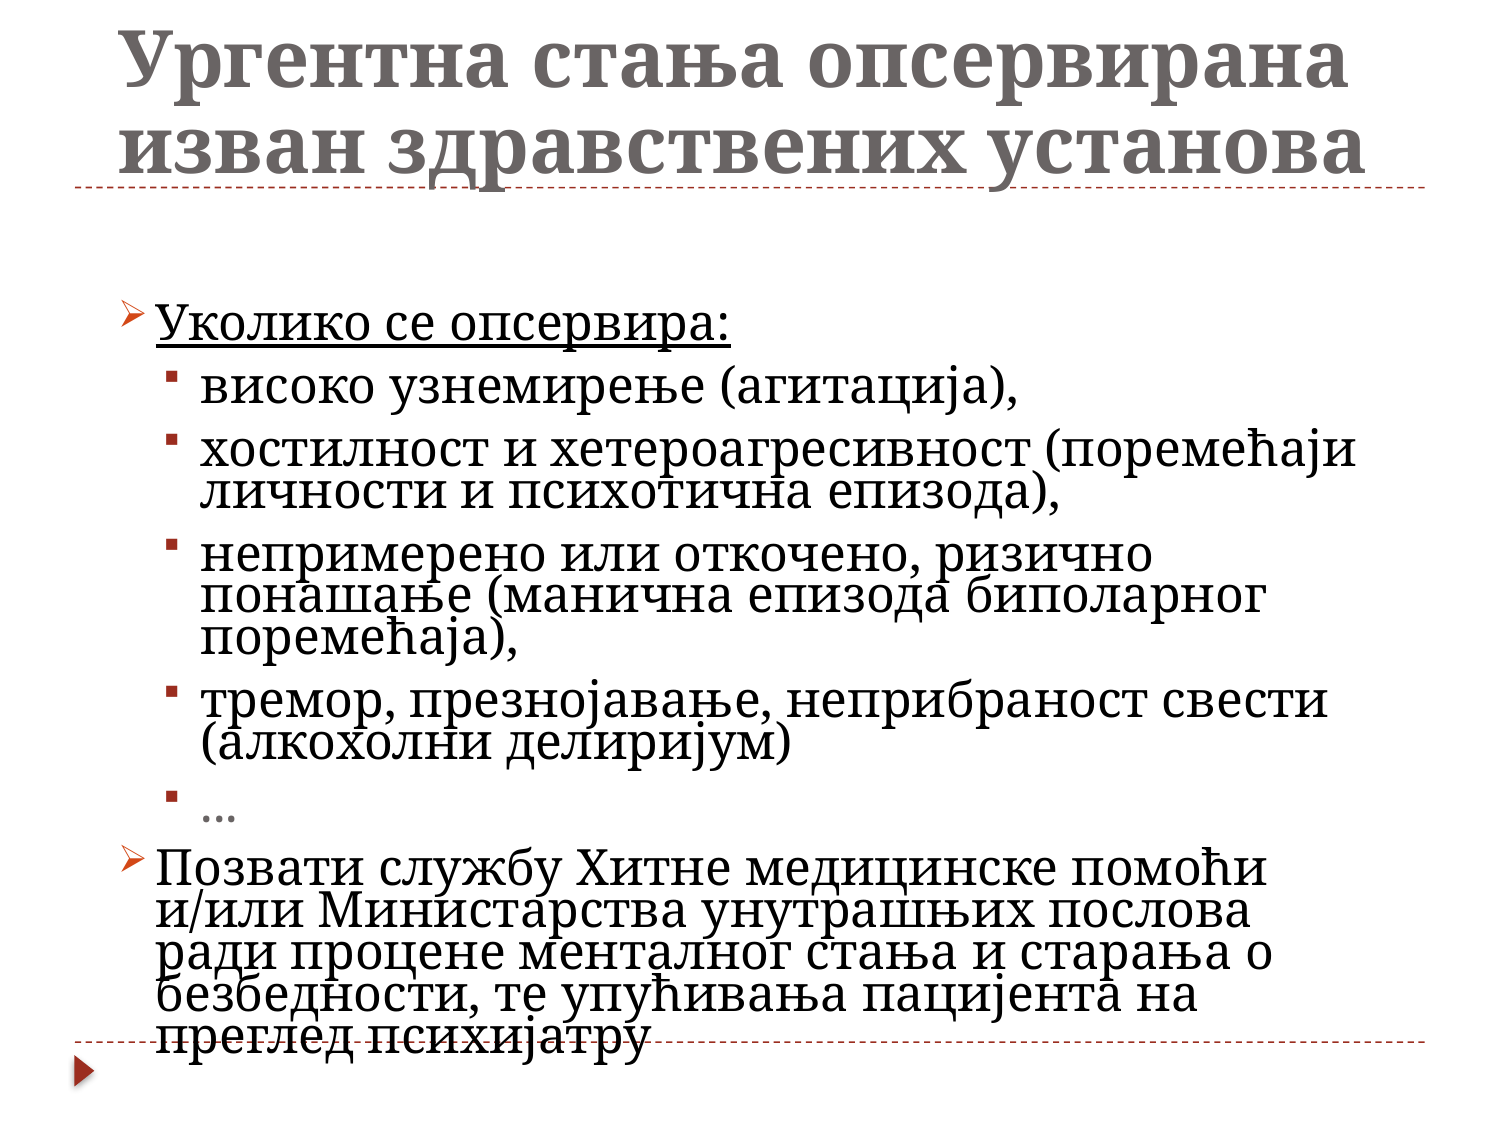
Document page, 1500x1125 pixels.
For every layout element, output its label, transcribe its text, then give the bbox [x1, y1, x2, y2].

list Уколико се опсервира: високо узнемирење (агитација), хостилност и хетероагресивност (поремећаји личности и психотична епизода), непримерено или откочено, ризично понашање (манична епизода биполарног поремећаја), тремор, презнојавање, неприбраност свести (алкохолни делиријум) ... Позвати службу Хитне медицинске помоћи и/или Министарства унутрашњих послова ради процене менталног стања и старања о безбедности, те упућивања пацијента на преглед психијатру [102, 299, 1398, 1014]
title Ургентна стања опсервирана изван здравствених установа [102, 59, 1398, 151]
